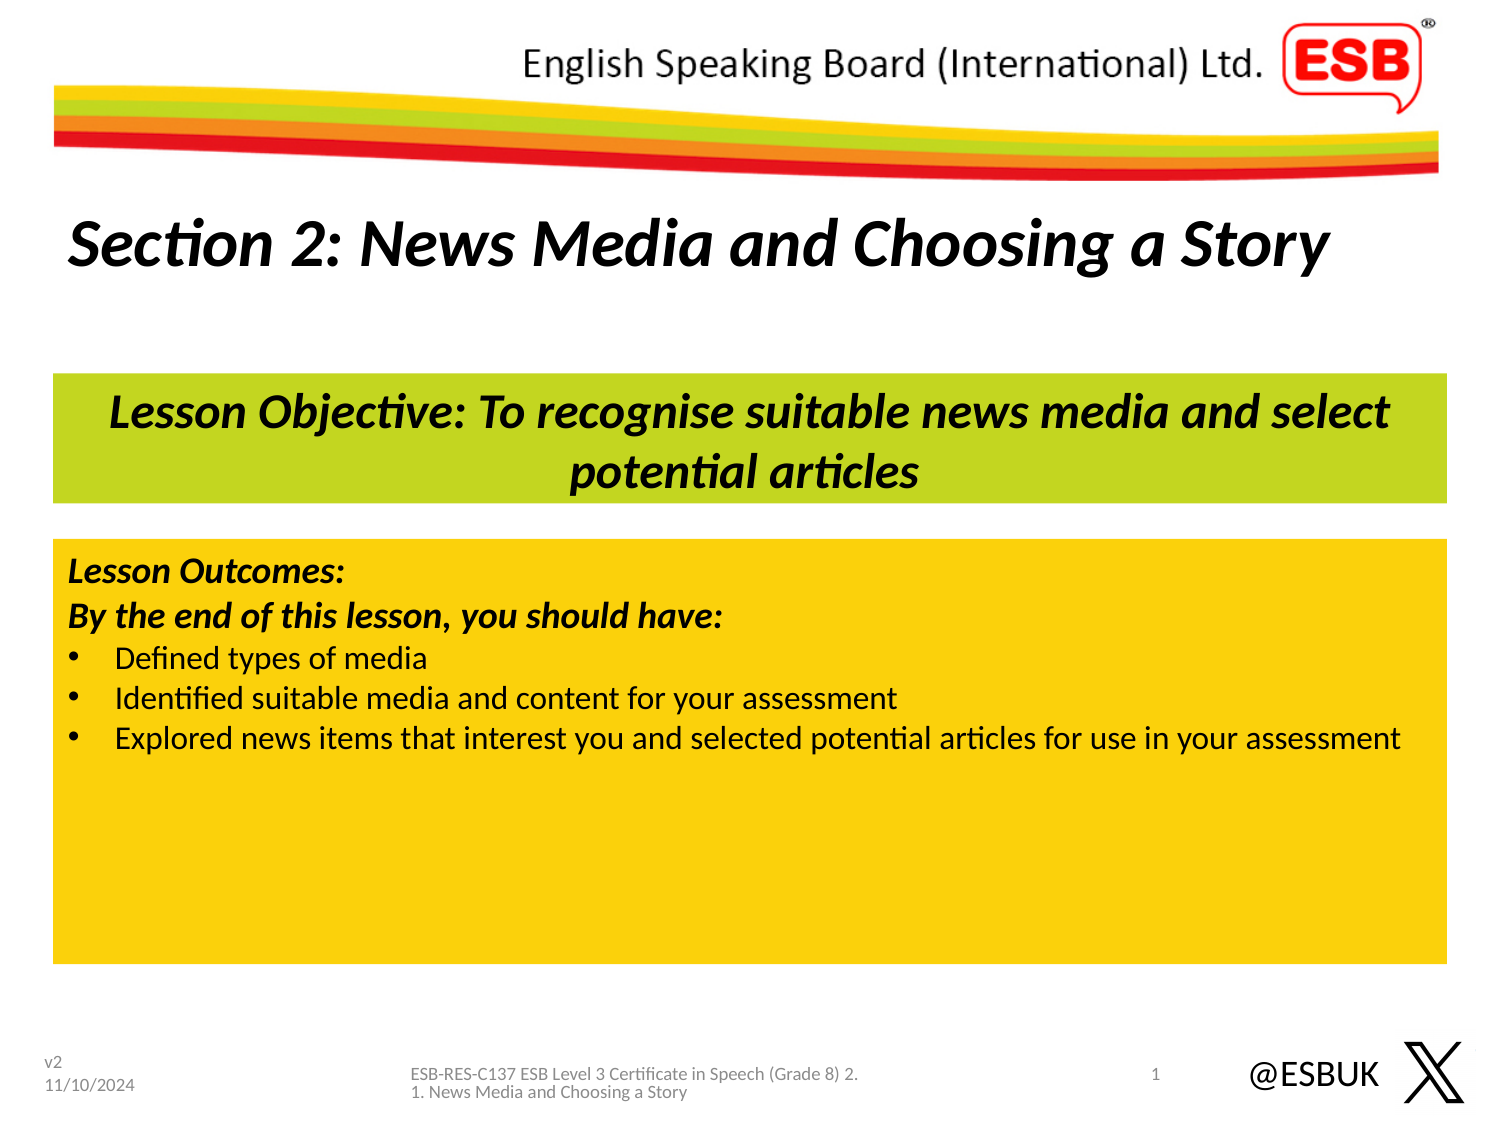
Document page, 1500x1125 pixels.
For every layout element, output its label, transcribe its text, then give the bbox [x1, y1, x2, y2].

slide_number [29, 1042, 160, 1103]
picture [0, 0, 1500, 189]
footer ESB-RES-C137 ESB Level 3 Certificate in Speech (Grade 8) 2.1. News Media and Choosing a Story [395, 1042, 874, 1103]
picture [1395, 1029, 1476, 1116]
title Section 2: News Media and Choosing a Story [53, 185, 1447, 304]
text_box Lesson Objective: To recognise suitable news media and select potential articles [52, 372, 1448, 504]
slide_number 1 [930, 1042, 1176, 1103]
text_box Lesson Outcomes: By the end of this lesson, you should have: Defined types of media Identified suitable media and content for your assessment Explored news items that interest you and selected potential articles for use in your assessment [52, 538, 1448, 965]
